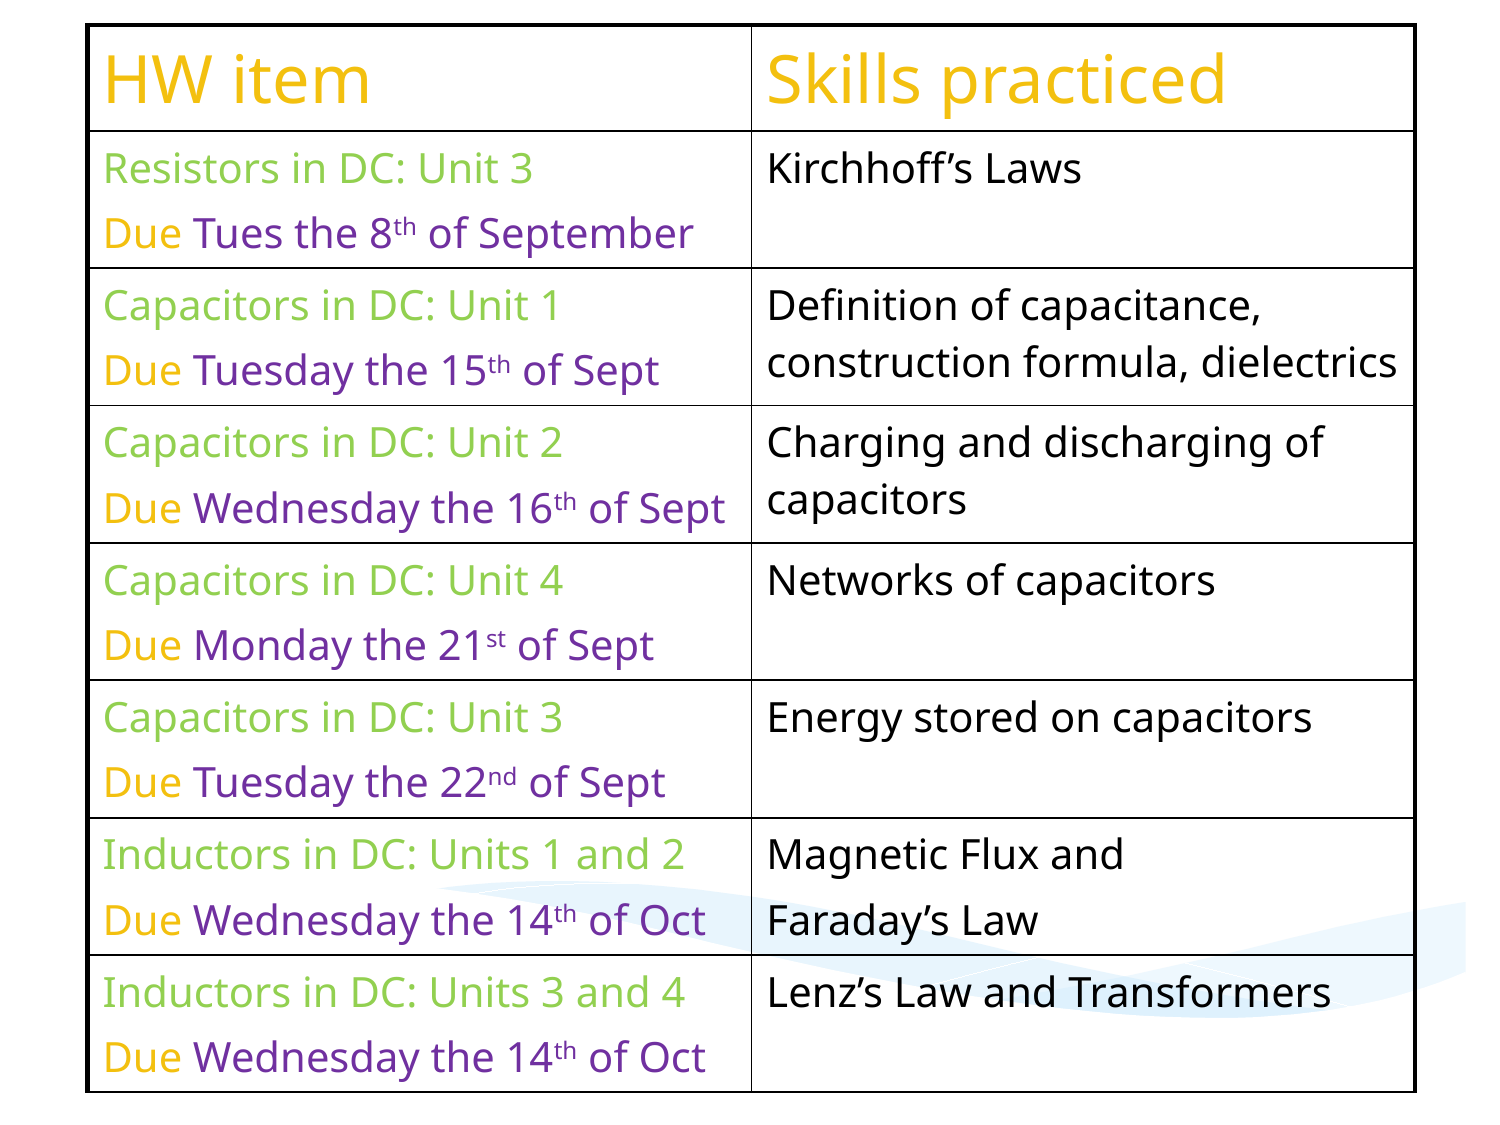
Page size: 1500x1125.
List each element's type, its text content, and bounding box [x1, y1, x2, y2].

table_header HW item [90, 27, 751, 130]
table_cell Lenz’s Law and Transformers [752, 956, 1413, 1091]
table_cell Capacitors in DC: Unit 4 Due Monday the 21st of Sept [90, 544, 751, 679]
table_cell Energy stored on capacitors [752, 681, 1413, 817]
table_cell Capacitors in DC: Unit 3 Due Tuesday the 22nd of Sept [90, 681, 751, 817]
table_cell Capacitors in DC: Unit 2 Due Wednesday the 16th of Sept [90, 406, 751, 542]
table_header Skills practiced [752, 27, 1413, 130]
table_cell Charging and discharging of capacitors [752, 406, 1413, 542]
table_cell Kirchhoff’s Laws [752, 132, 1413, 267]
table_cell Capacitors in DC: Unit 1 Due Tuesday the 15th of Sept [90, 269, 751, 405]
table_cell Resistors in DC: Unit 3 Due Tues the 8th of September [90, 132, 751, 267]
table_cell Networks of capacitors [752, 544, 1413, 679]
table_cell Definition of capacitance, construction formula, dielectrics [752, 269, 1413, 405]
table_cell Inductors in DC: Units 1 and 2 Due Wednesday the 14th of Oct [90, 819, 751, 954]
table_cell Inductors in DC: Units 3 and 4 Due Wednesday the 14th of Oct [90, 956, 751, 1091]
table_cell Magnetic Flux and Faraday’s Law [752, 819, 1413, 954]
